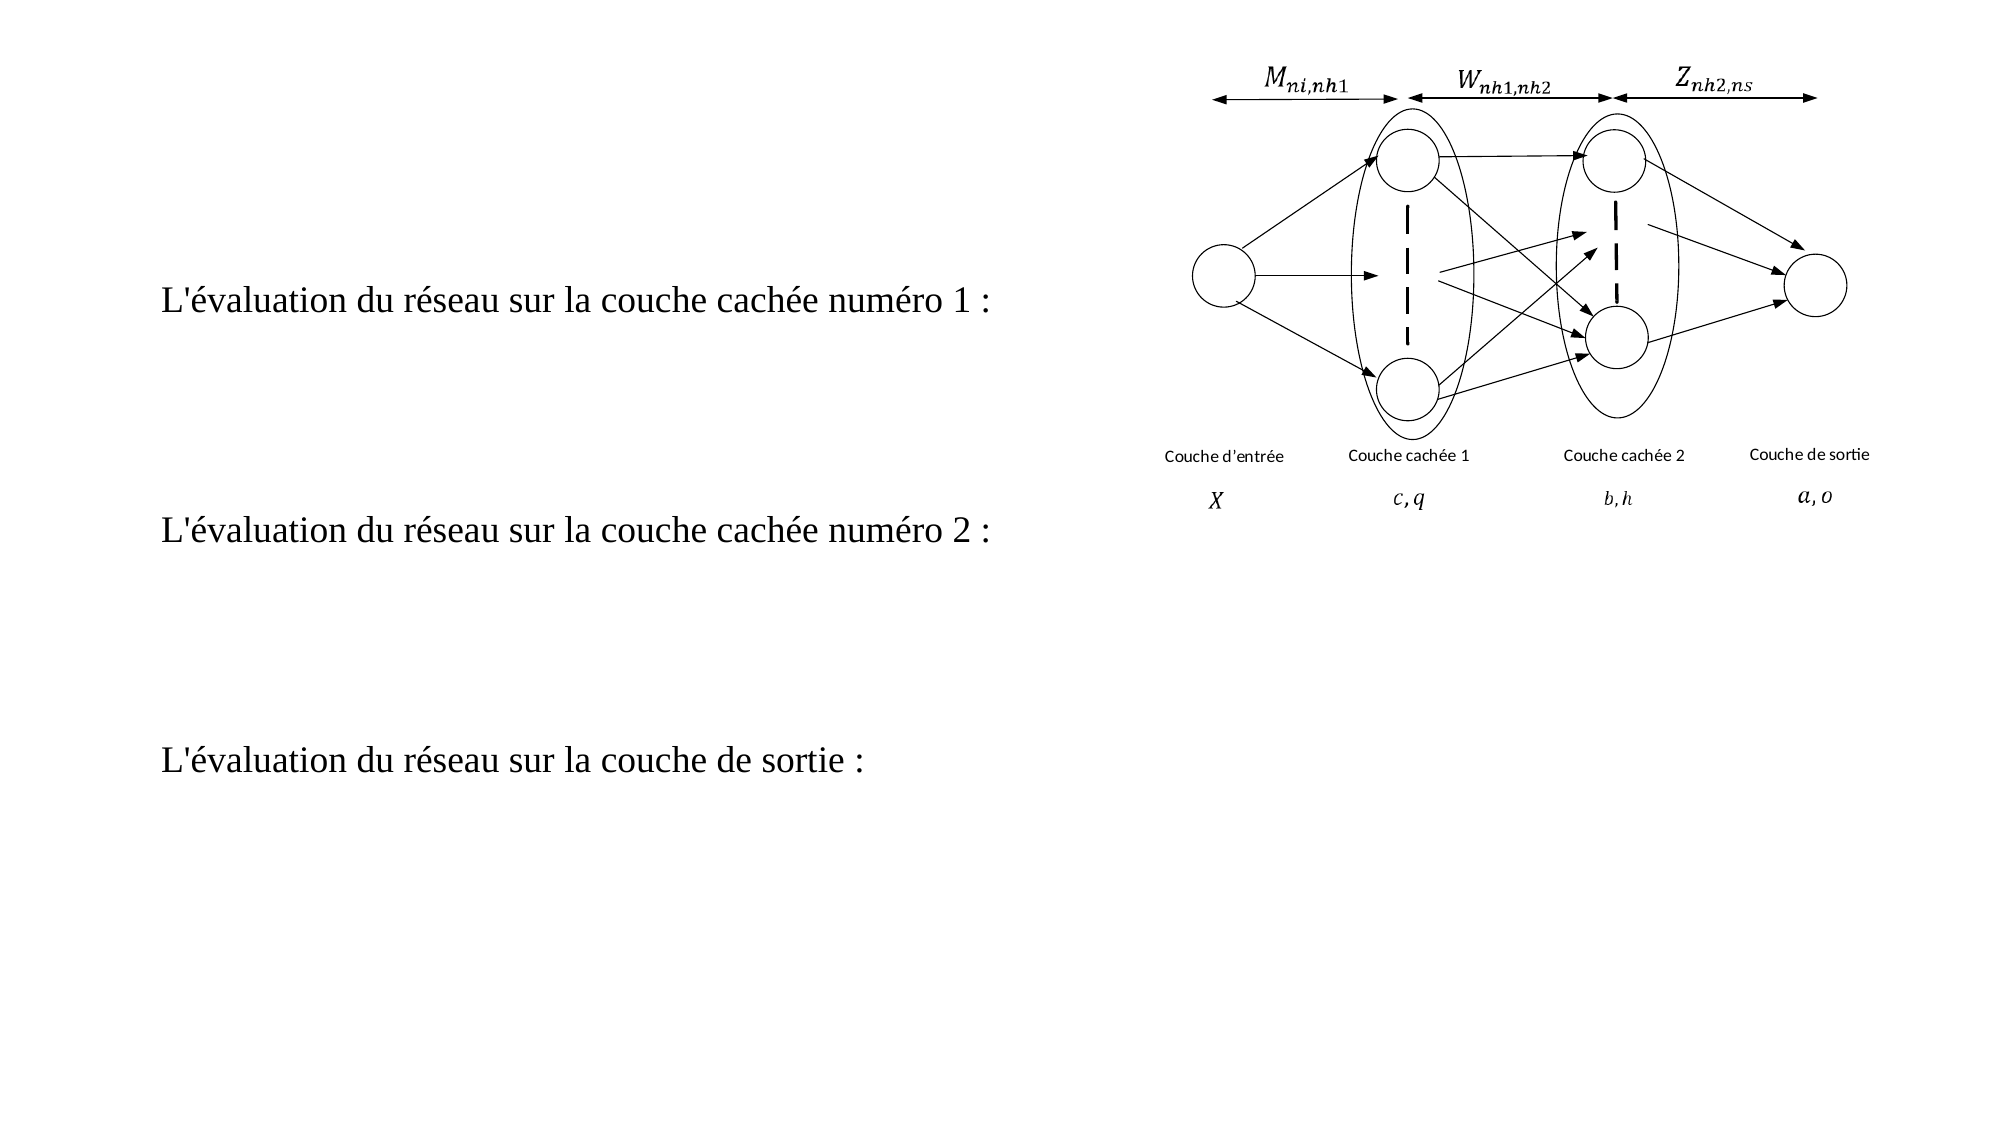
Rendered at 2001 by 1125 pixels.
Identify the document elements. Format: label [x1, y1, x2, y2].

text_box [1146, 57, 1887, 512]
